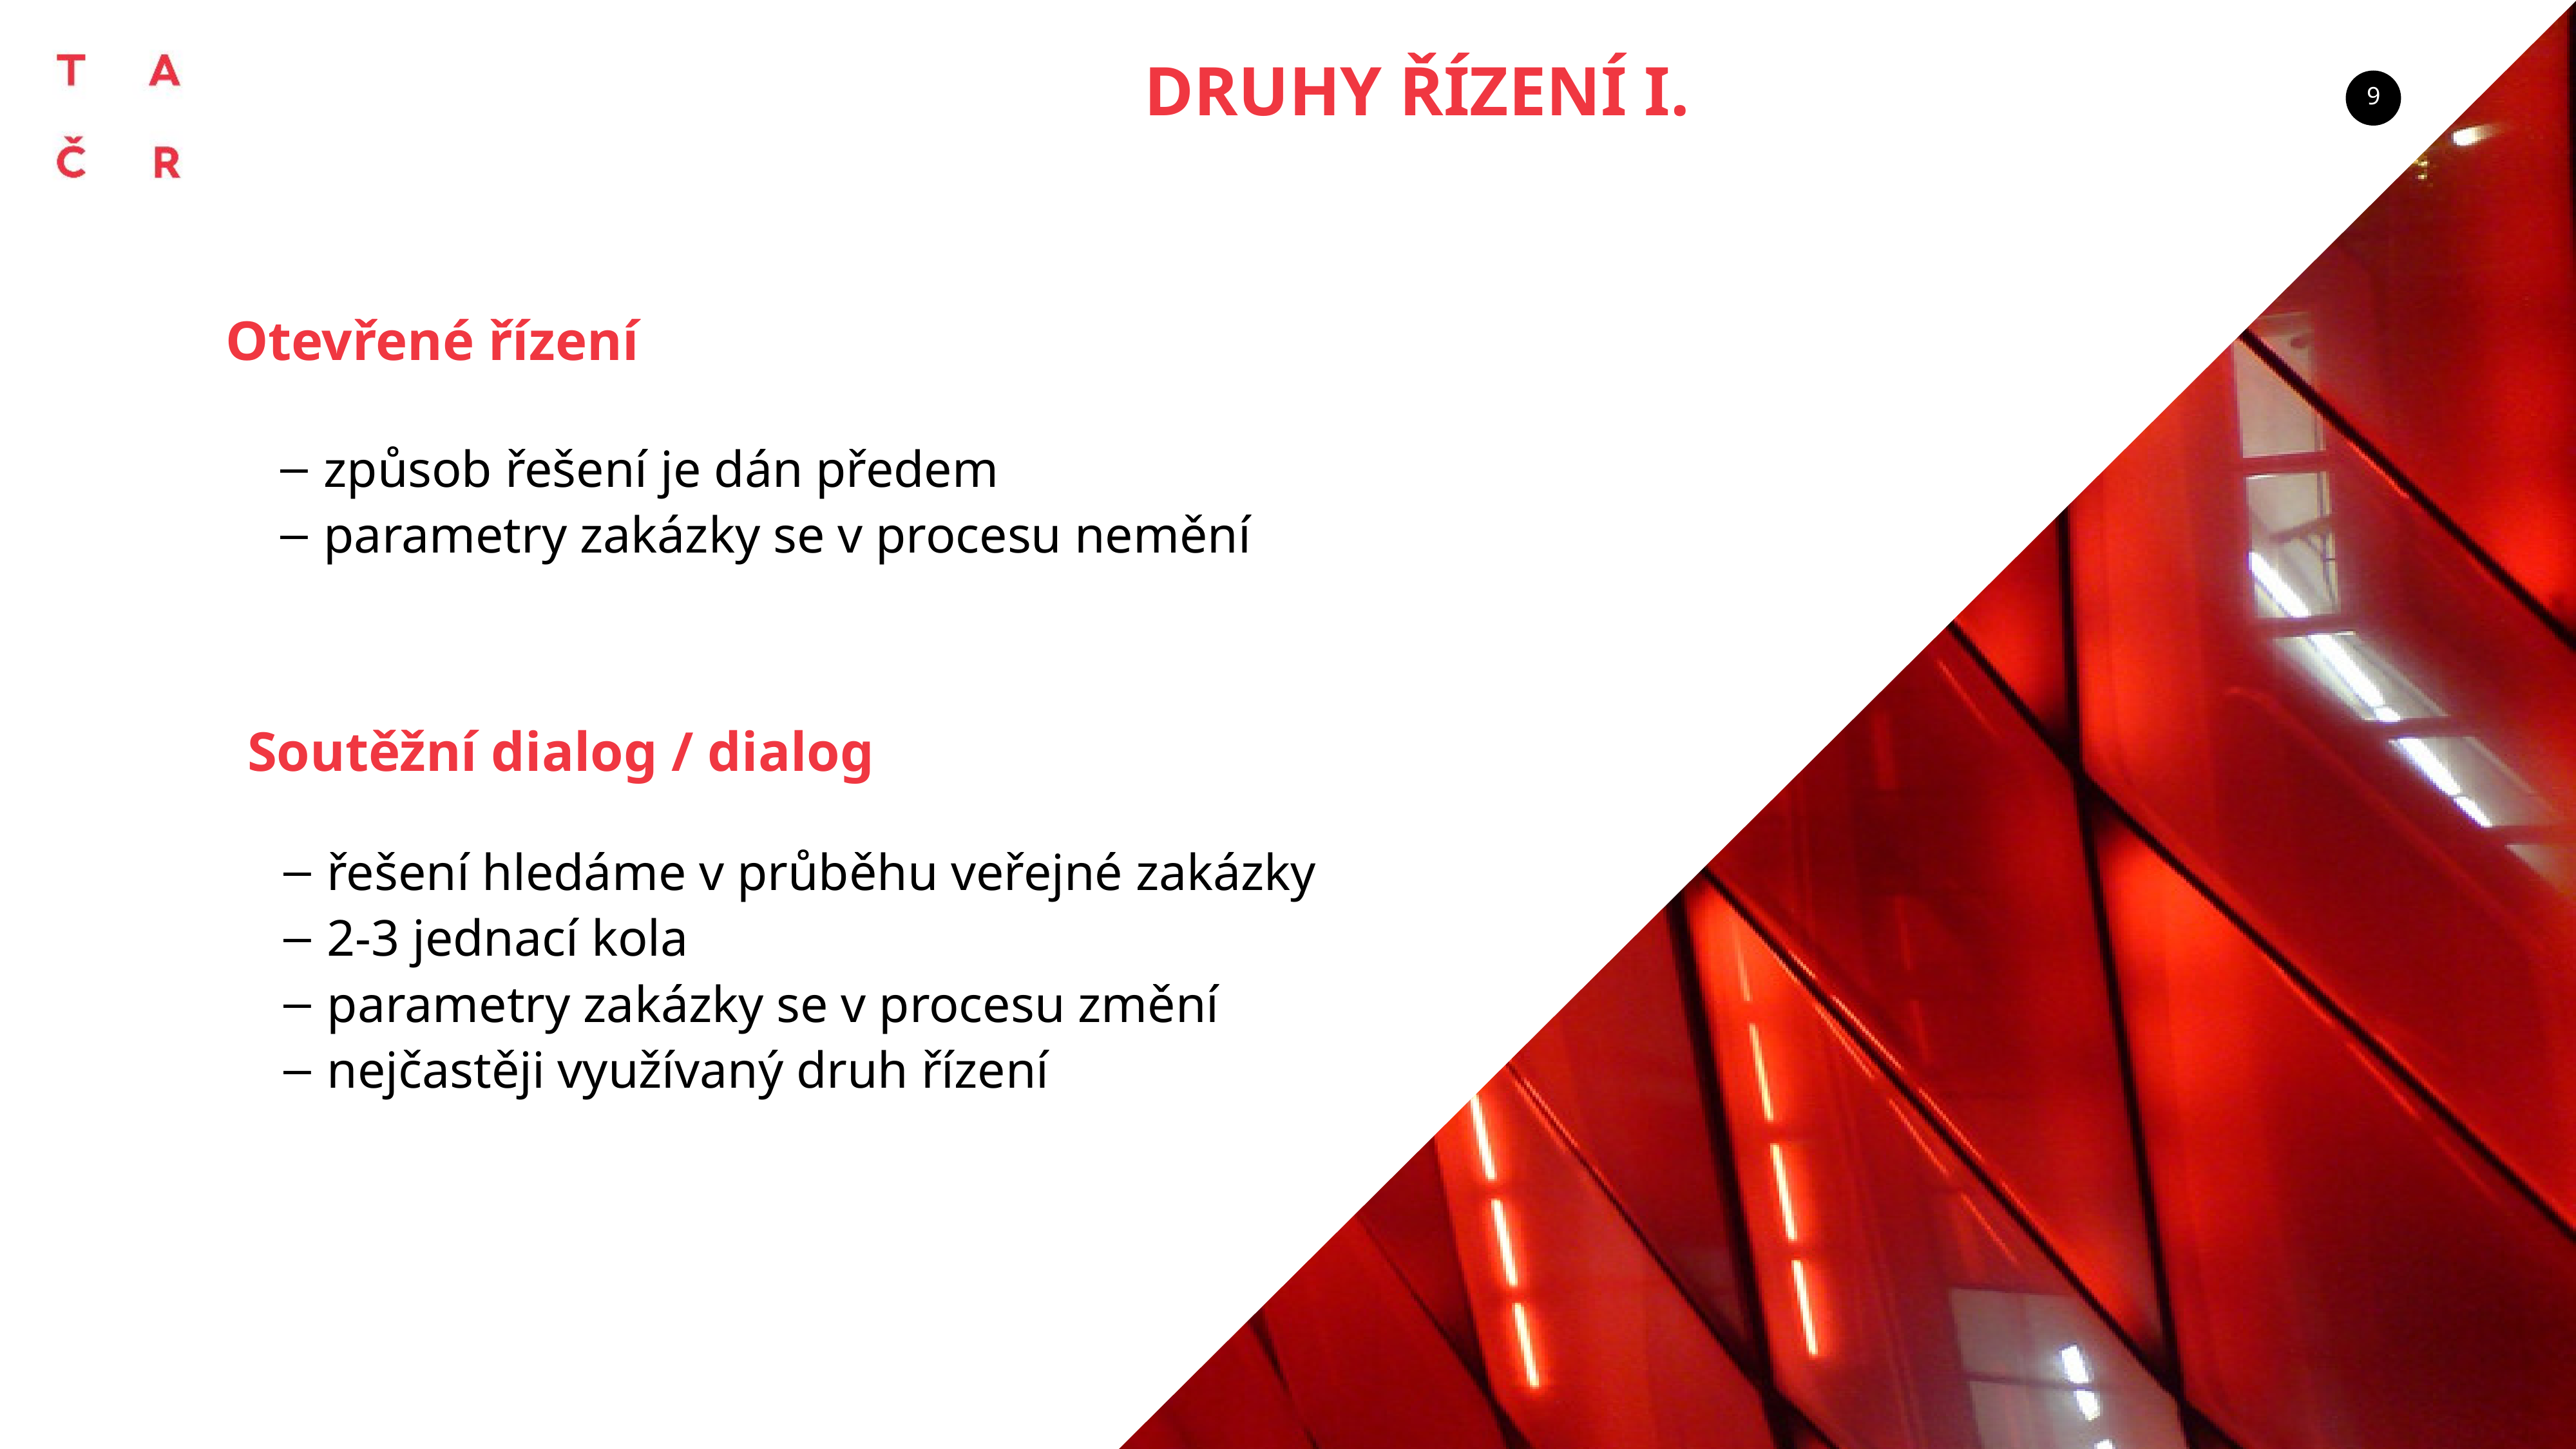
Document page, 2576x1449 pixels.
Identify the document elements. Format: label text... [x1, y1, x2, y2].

picture [1115, 0, 2576, 1449]
text_box řešení hledáme v průběhu veřejné zakázky 2-3 jednací kola parametry zakázky se v procesu změní nejčastěji využívaný druh řízení [225, 835, 1115, 1103]
picture [5, 2, 233, 231]
text_box Soutěžní dialog / dialog [238, 712, 899, 786]
text_box Otevřené řízení [216, 301, 677, 376]
text_box způsob řešení je dán předem parametry zakázky se v procesu nemění [223, 432, 1115, 568]
